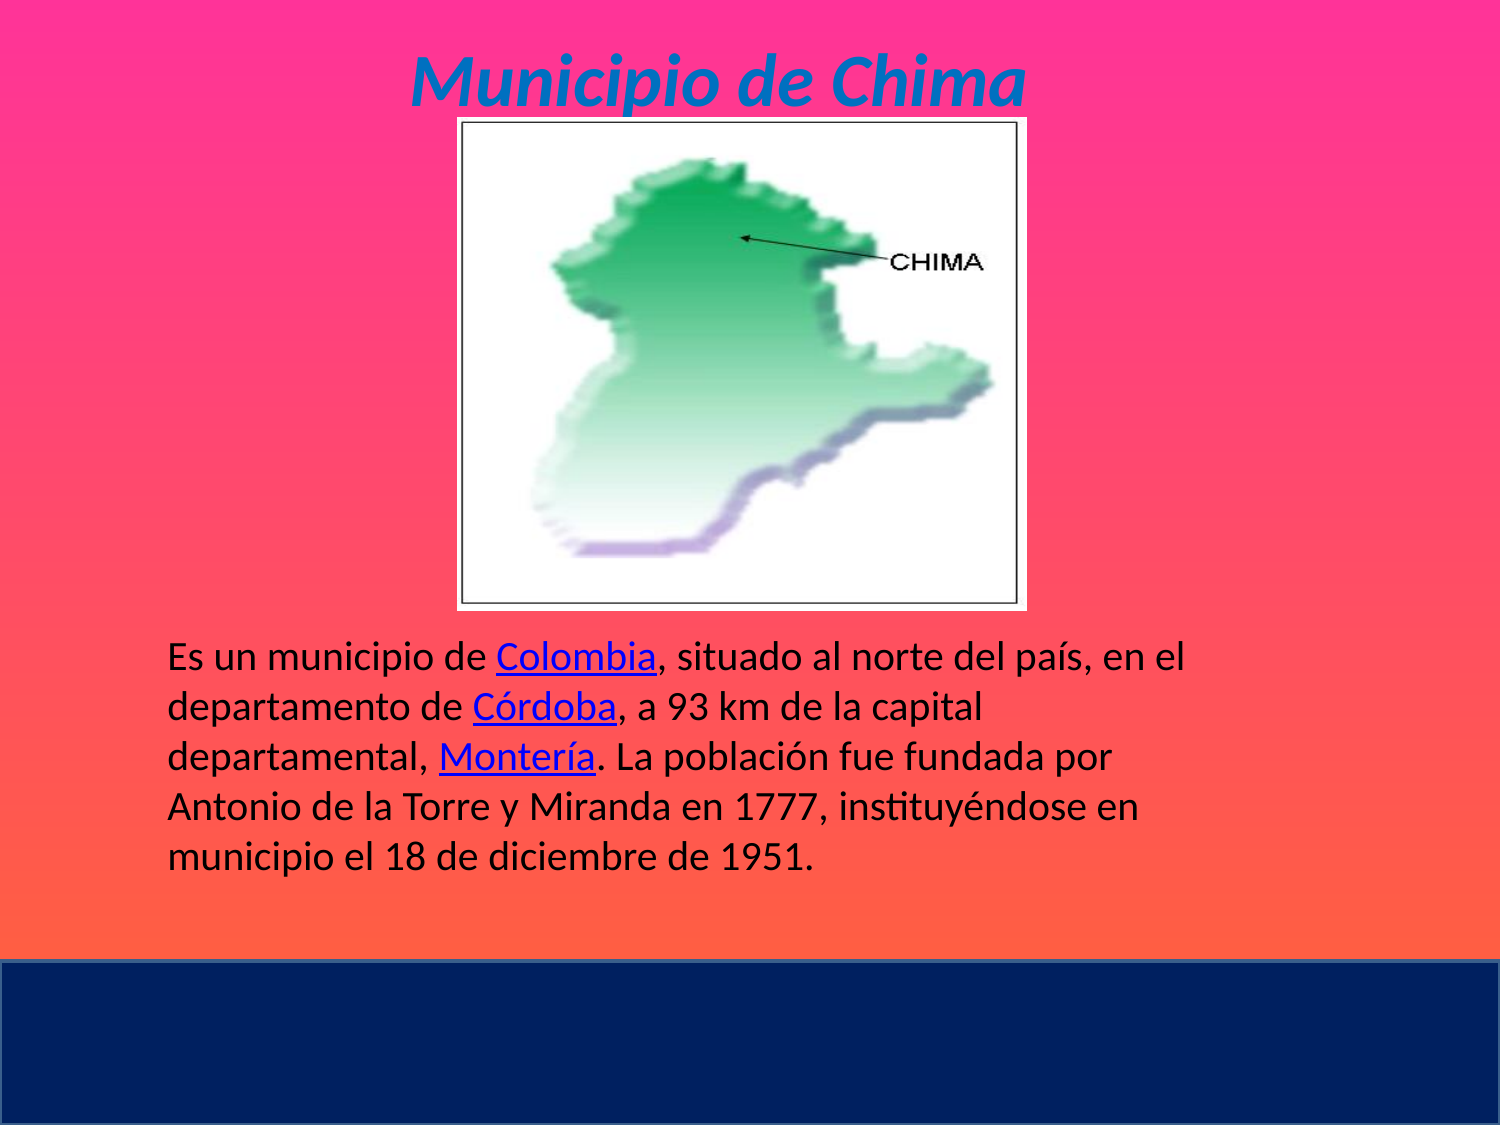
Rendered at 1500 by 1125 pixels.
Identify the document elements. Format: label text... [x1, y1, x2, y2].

title Municipio de Chima [82, 23, 1357, 129]
picture [456, 116, 1027, 612]
subtitle Es un municipio de Colombia, situado al norte del país, en el departamento de Córdoba, a 93 km de la capital departamental, Montería. La población fue fundada por Antonio de la Torre y Miranda en 1777, instituyéndose en municipio el 18 de diciembre de 1951. [152, 621, 1266, 950]
text_box [0, 959, 1500, 1125]
